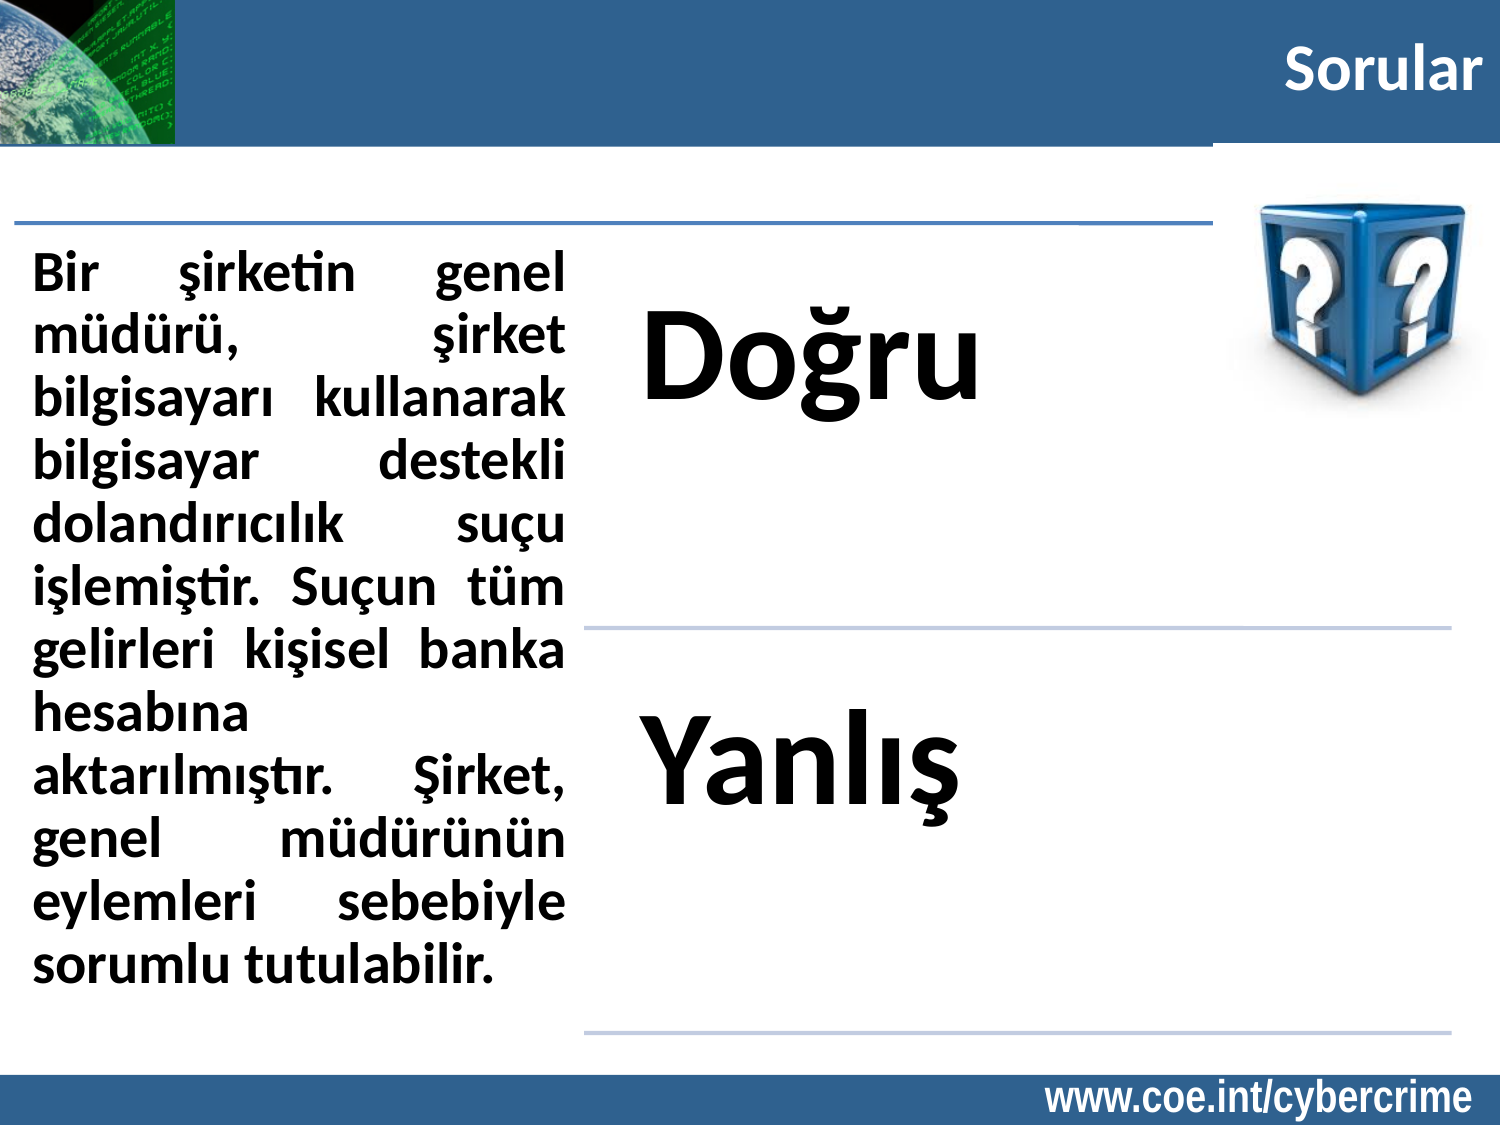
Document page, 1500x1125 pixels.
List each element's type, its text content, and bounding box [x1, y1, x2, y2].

text_box Sorular [177, 0, 1500, 149]
picture [1212, 142, 1500, 434]
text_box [14, 222, 1454, 1053]
picture [0, 0, 175, 144]
text_box www.coe.int/cybercrime [1030, 1059, 1500, 1125]
text_box [0, 1073, 1030, 1125]
